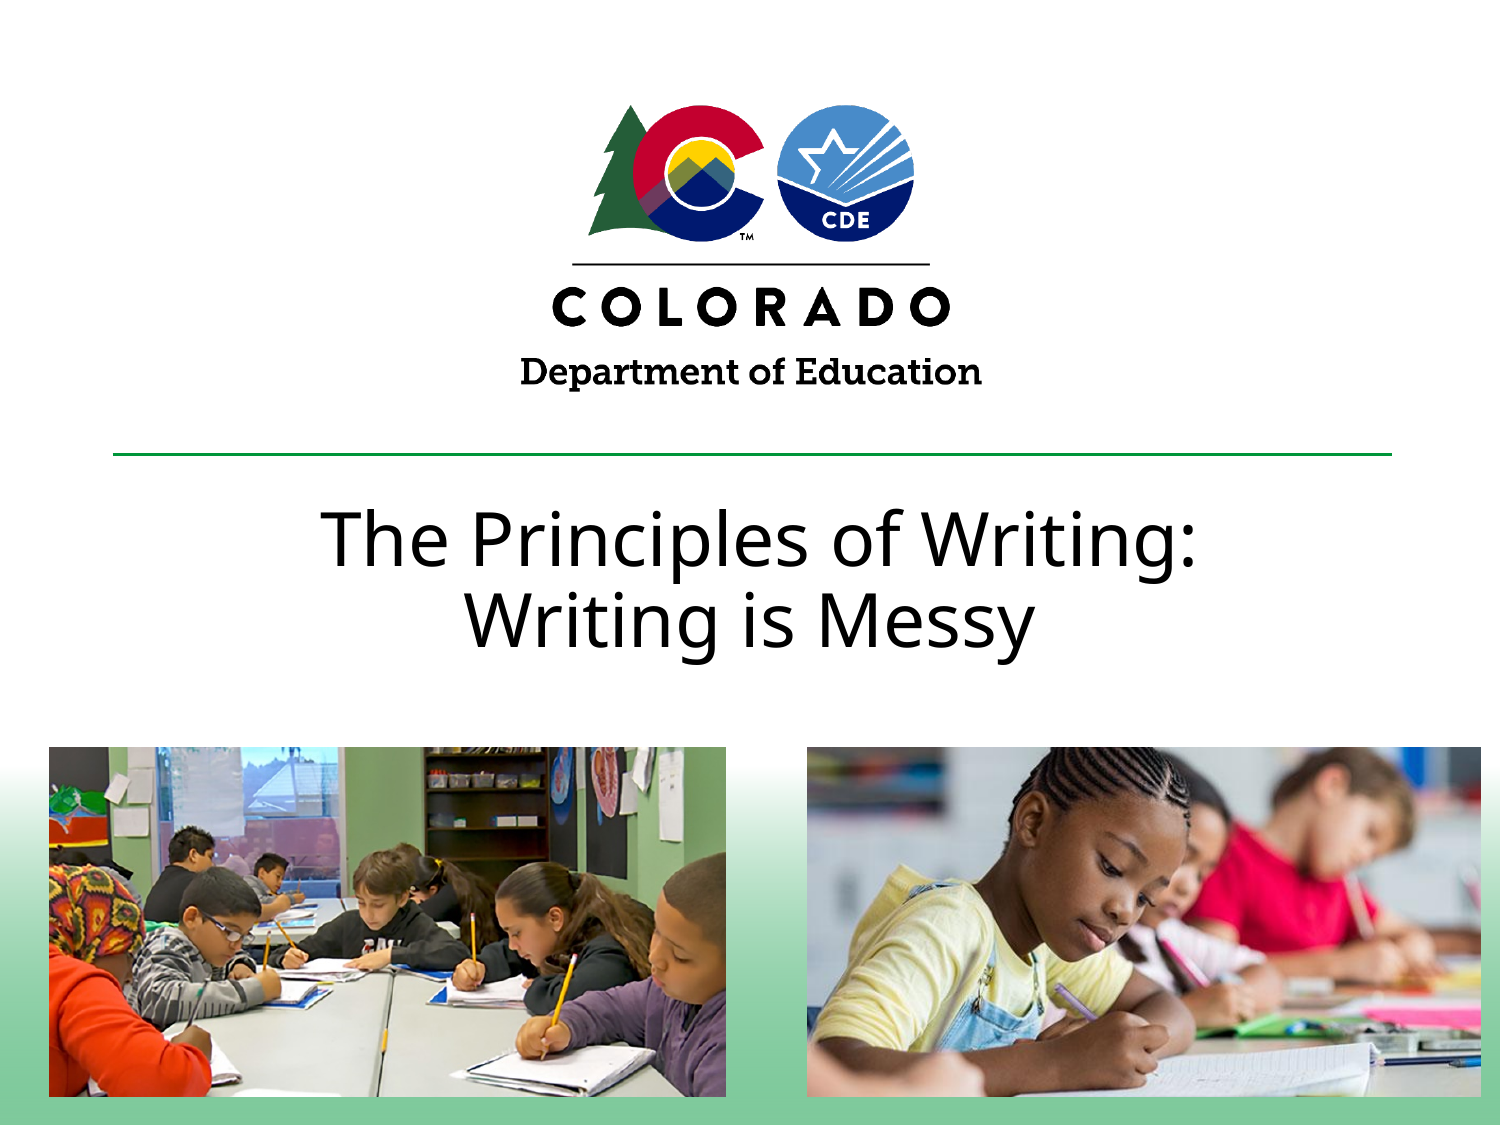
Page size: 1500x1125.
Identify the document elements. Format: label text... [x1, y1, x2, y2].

picture [49, 747, 726, 1097]
picture [807, 747, 1481, 1097]
slide_number 1 [36, 1054, 375, 1115]
title The Principles of Writing: Writing is Messy [112, 493, 1388, 694]
picture [519, 103, 983, 393]
